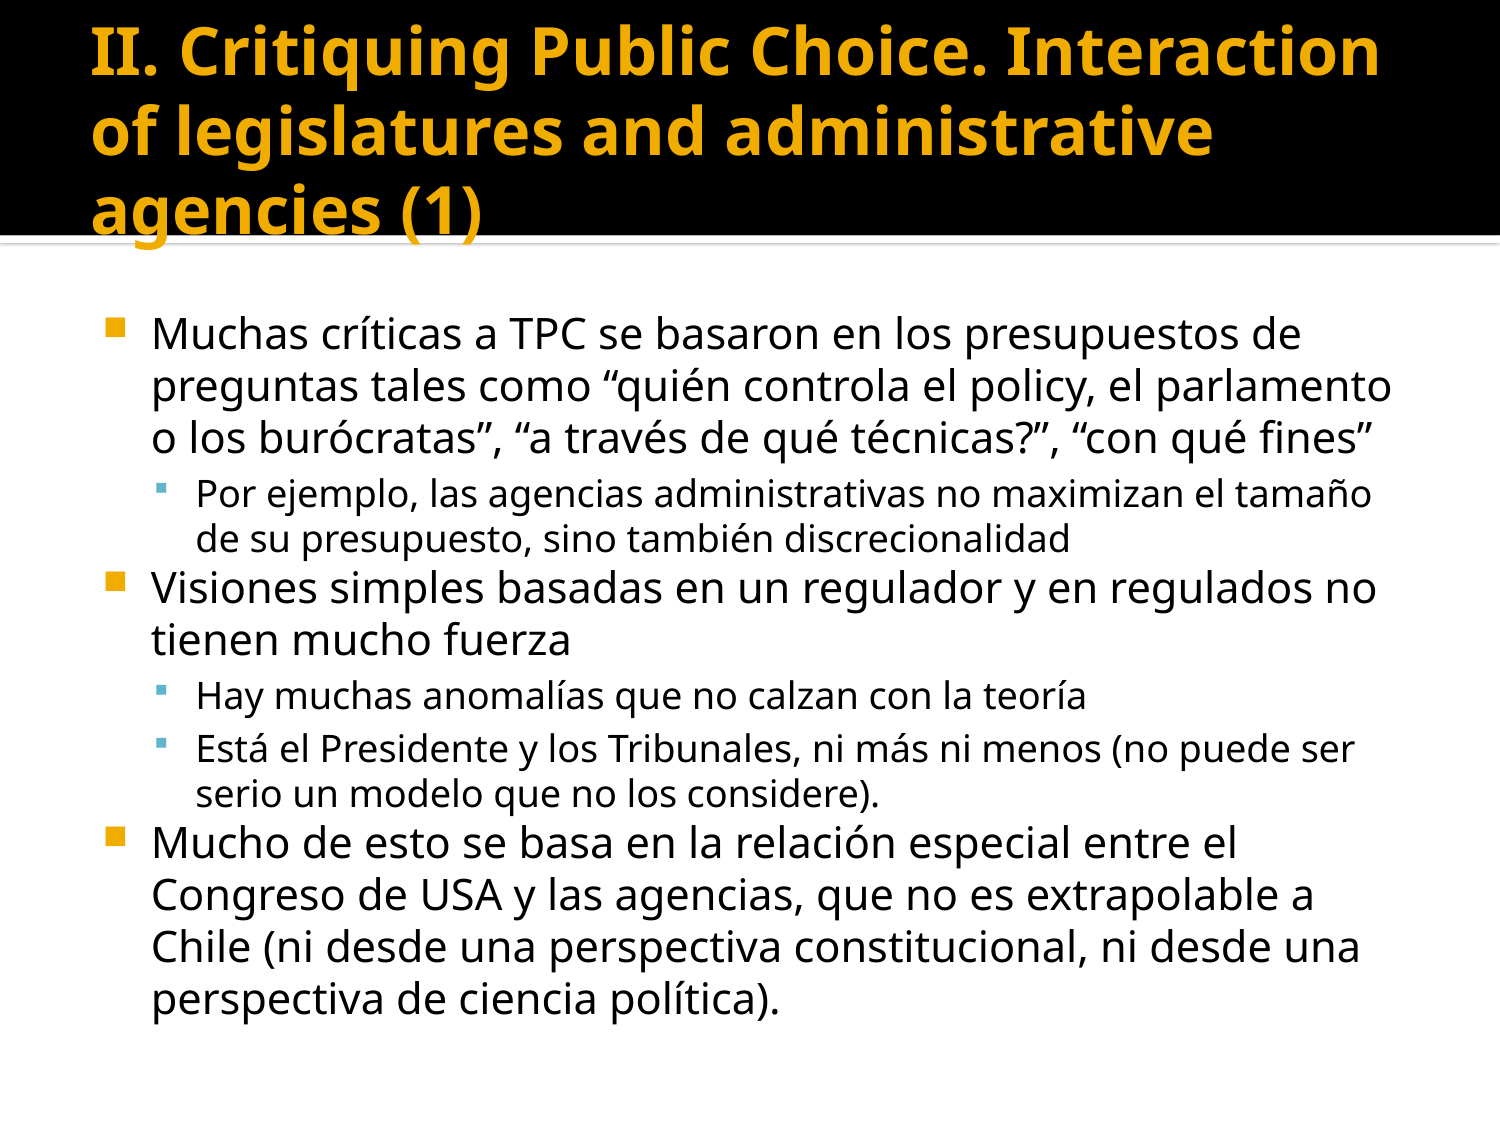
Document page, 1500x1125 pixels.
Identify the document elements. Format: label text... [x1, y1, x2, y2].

list Muchas críticas a TPC se basaron en los presupuestos de preguntas tales como “quién controla el policy, el parlamento o los burócratas”, “a través de qué técnicas?”, “con qué fines” Por ejemplo, las agencias administrativas no maximizan el tamaño de su presupuesto, sino también discrecionalidad Visiones simples basadas en un regulador y en regulados no tienen mucho fuerza Hay muchas anomalías que no calzan con la teoría Está el Presidente y los Tribunales, ni más ni menos (no puede ser serio un modelo que no los considere). Mucho de esto se basa en la relación especial entre el Congreso de USA y las agencias, que no es extrapolable a Chile (ni desde una perspectiva constitucional, ni desde una perspectiva de ciencia política). [75, 291, 1425, 1050]
title II. Critiquing Public Choice. Interaction of legislatures and administrative agencies (1) [75, 25, 1425, 231]
